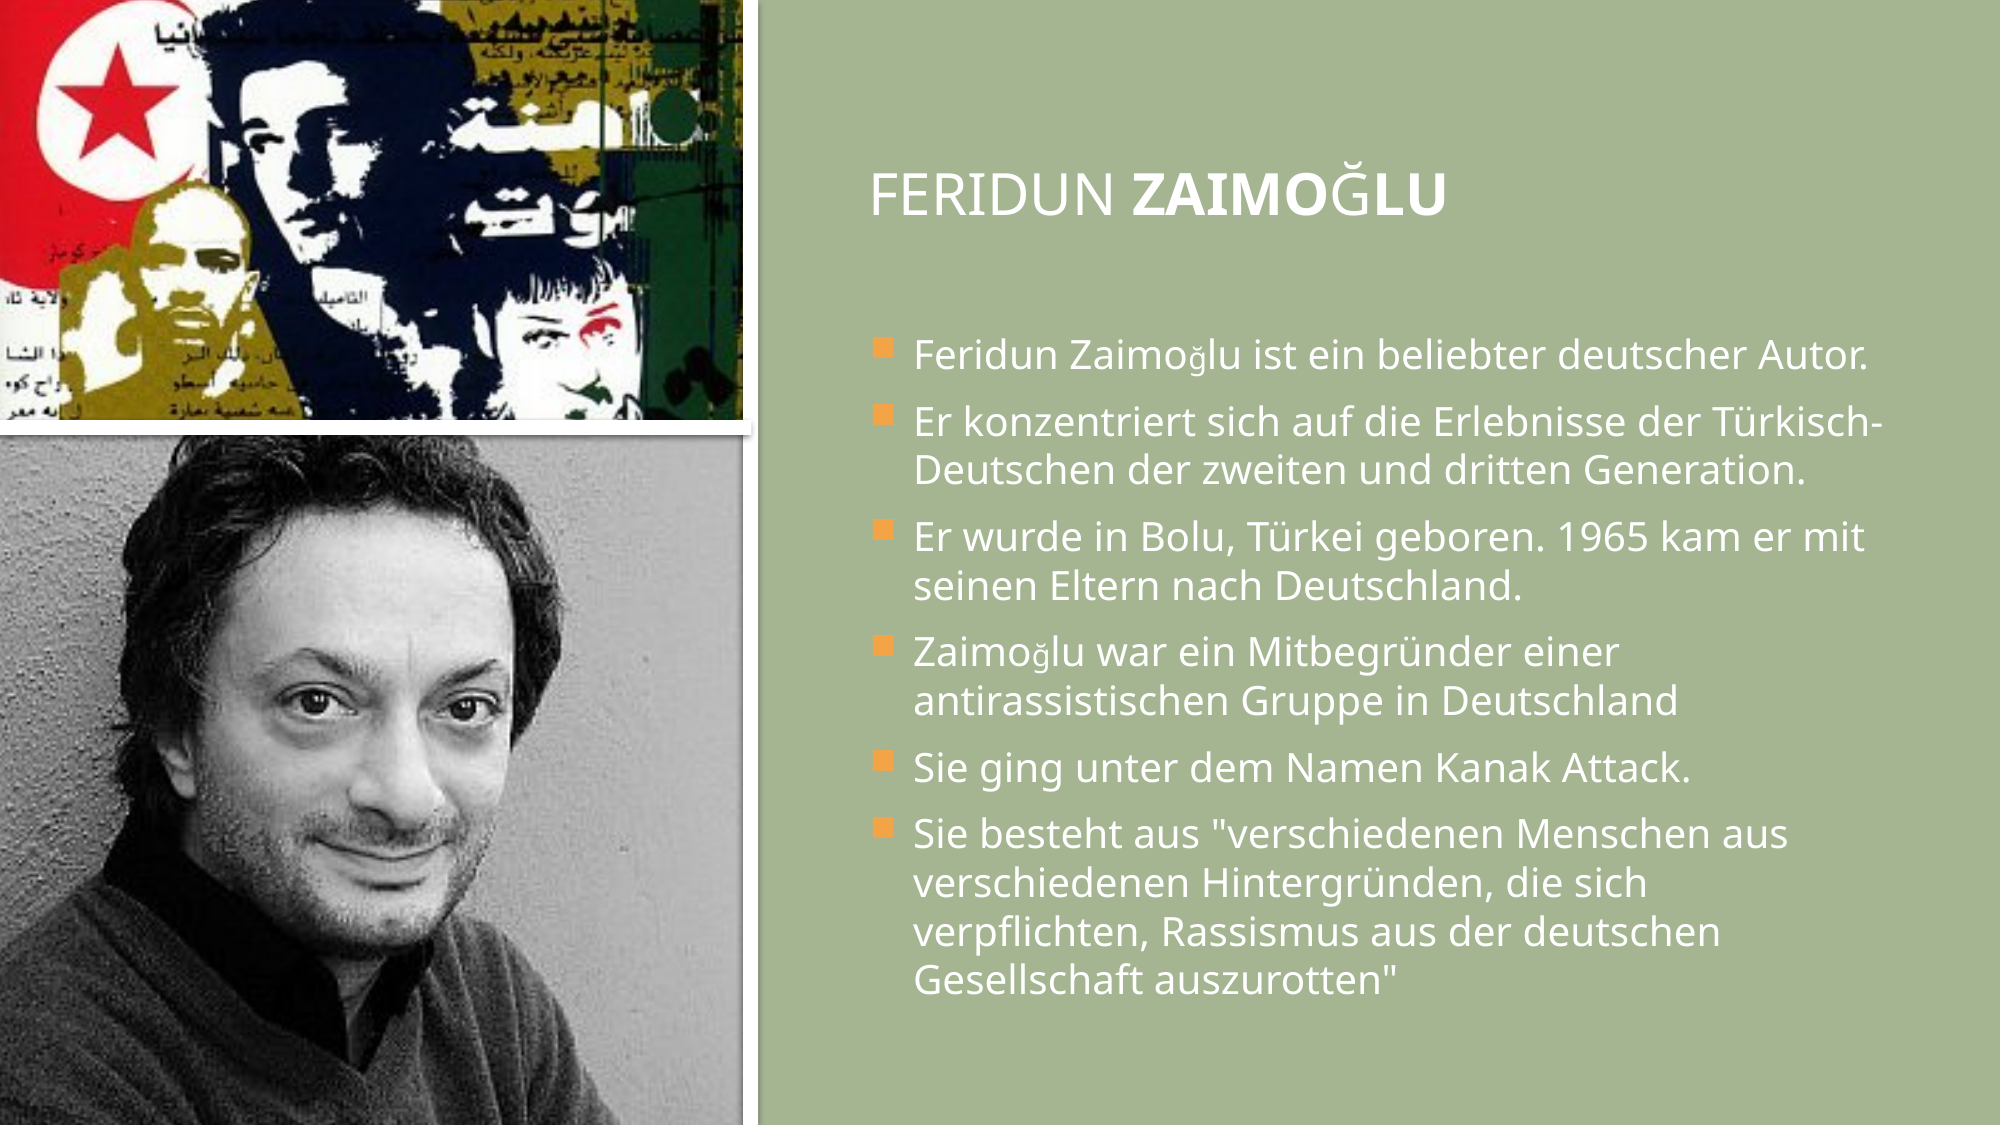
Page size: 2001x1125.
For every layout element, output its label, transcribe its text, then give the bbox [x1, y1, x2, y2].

text_box [762, 0, 2000, 1125]
picture [0, 0, 752, 1125]
list Feridun Zaimoğlu ist ein beliebter deutscher Autor. Er konzentriert sich auf die Erlebnisse der Türkisch-Deutschen der zweiten und dritten Generation. Er wurde in Bolu, Türkei geboren. 1965 kam er mit seinen Eltern nach Deutschland. Zaimoğlu war ein Mitbegründer einer antirassistischen Gruppe in Deutschland Sie ging unter dem Namen Kanak Attack. Sie besteht aus "verschiedenen Menschen aus verschiedenen Hintergründen, die sich verpflichten, Rassismus aus der deutschen Gesellschaft auszurotten" [854, 309, 1904, 1075]
title Feridun ZaimoĞlu [853, 75, 1904, 310]
text_box [754, 0, 759, 1125]
